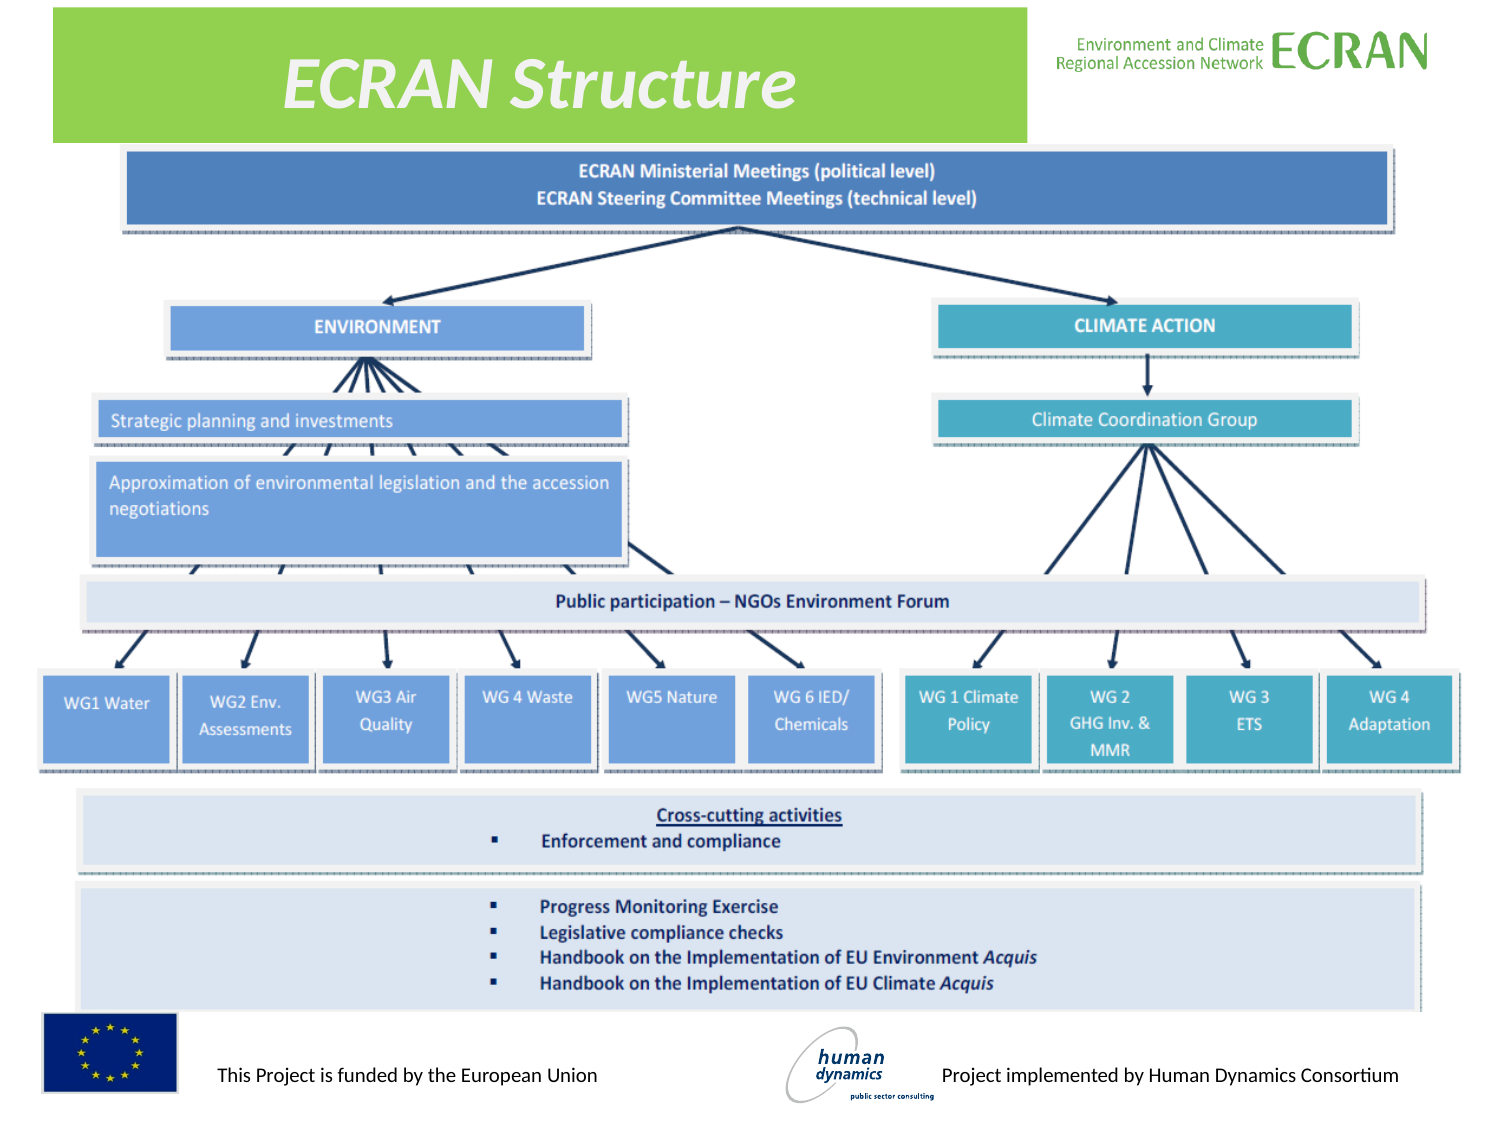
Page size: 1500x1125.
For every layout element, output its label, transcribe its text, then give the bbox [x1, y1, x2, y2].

title ECRAN Structure [53, 7, 1028, 142]
picture [1057, 31, 1427, 72]
picture [41, 1012, 179, 1094]
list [29, 143, 1477, 1012]
